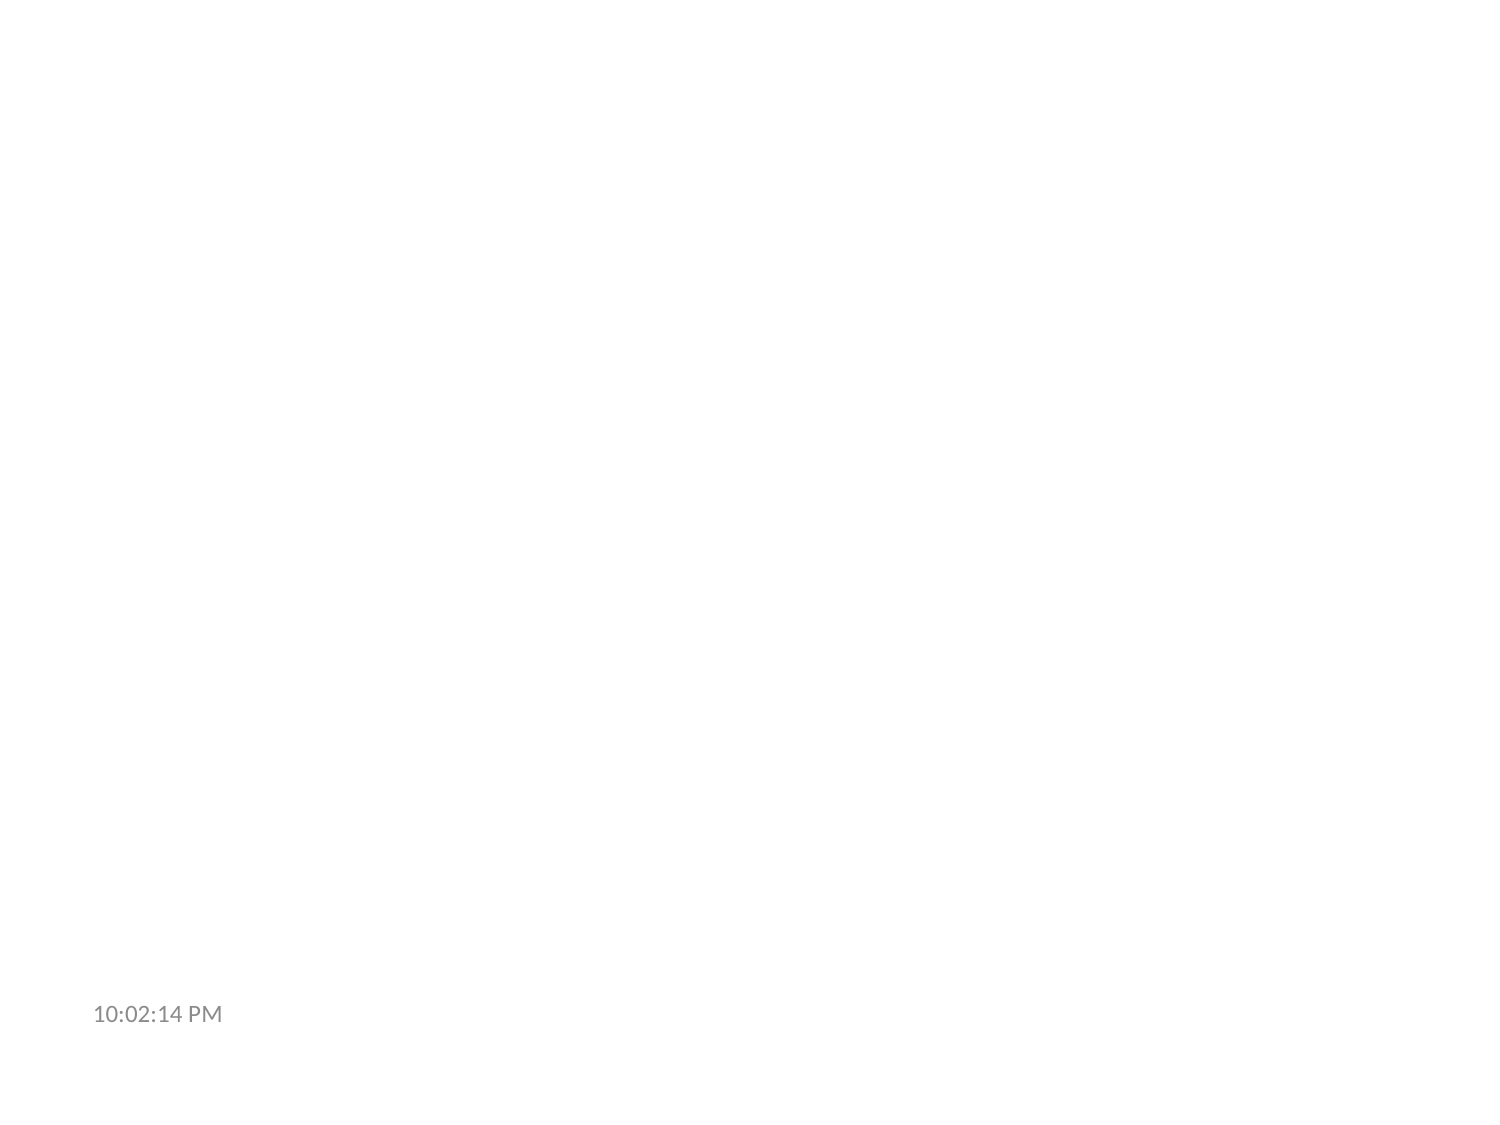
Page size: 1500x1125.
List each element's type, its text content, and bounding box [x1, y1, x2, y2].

text_box 3:35:09 PM [77, 982, 428, 1043]
